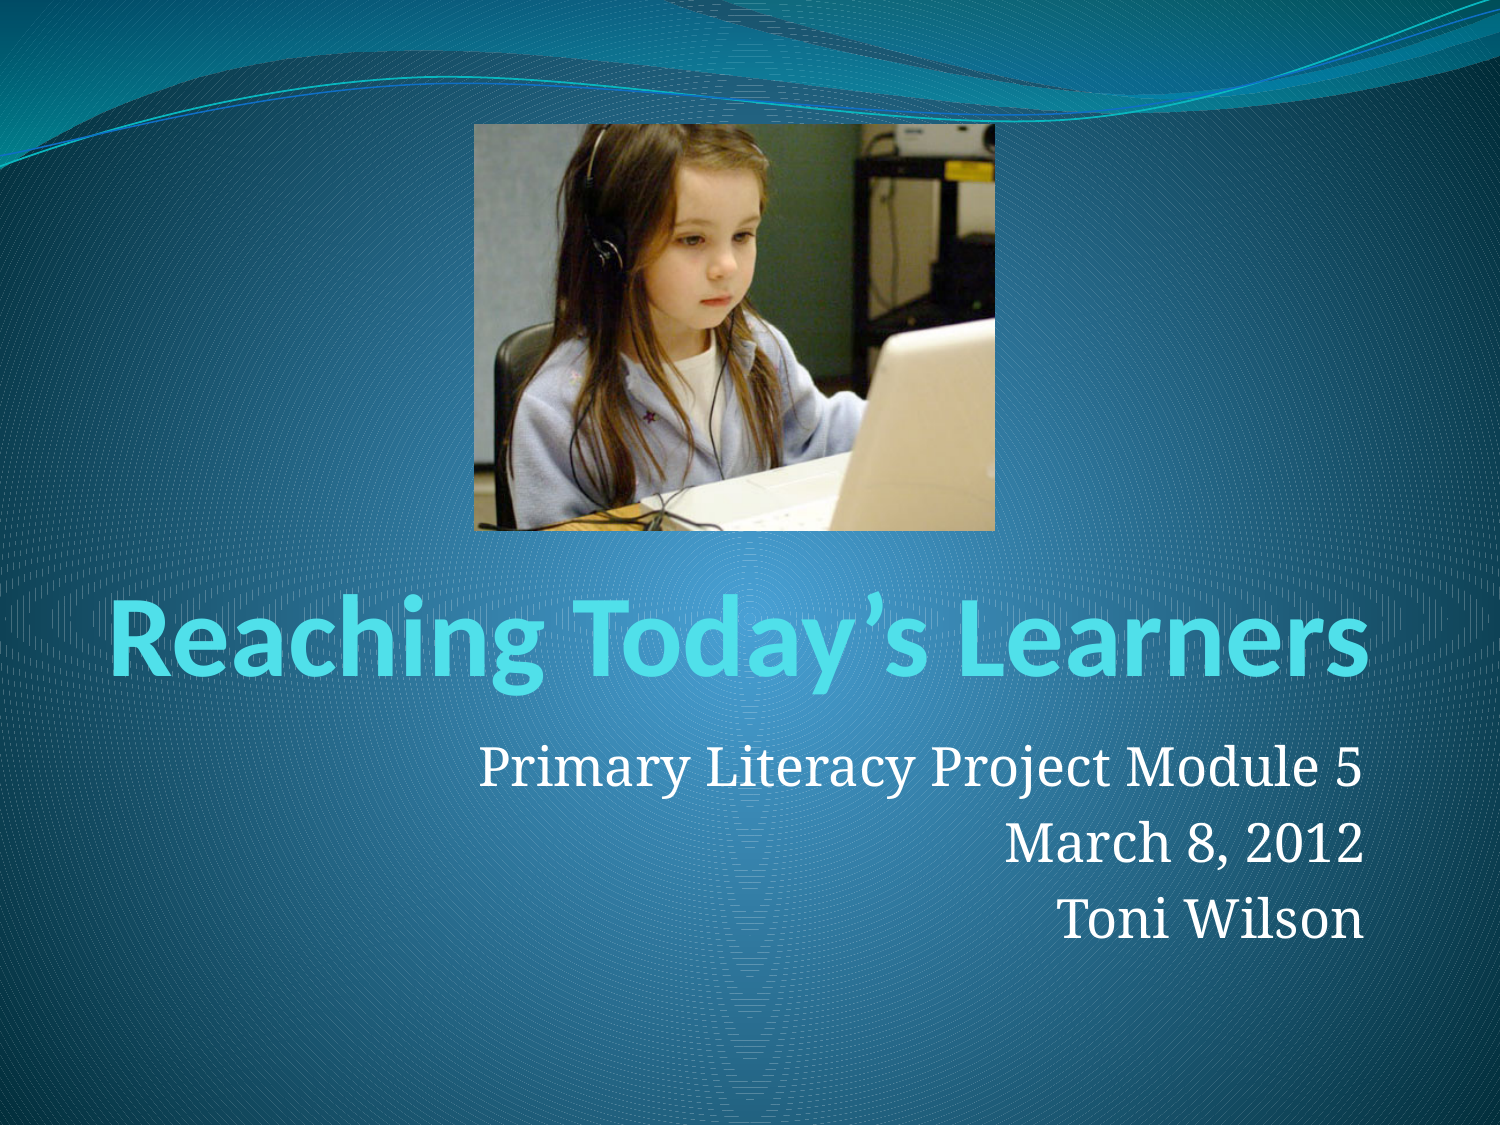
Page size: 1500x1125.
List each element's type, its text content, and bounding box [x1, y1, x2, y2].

title Reaching Today’s Learners [87, 224, 1376, 700]
picture [474, 124, 995, 531]
subtitle Primary Literacy Project Module 5 March 8, 2012 Toni Wilson [87, 725, 1376, 1000]
